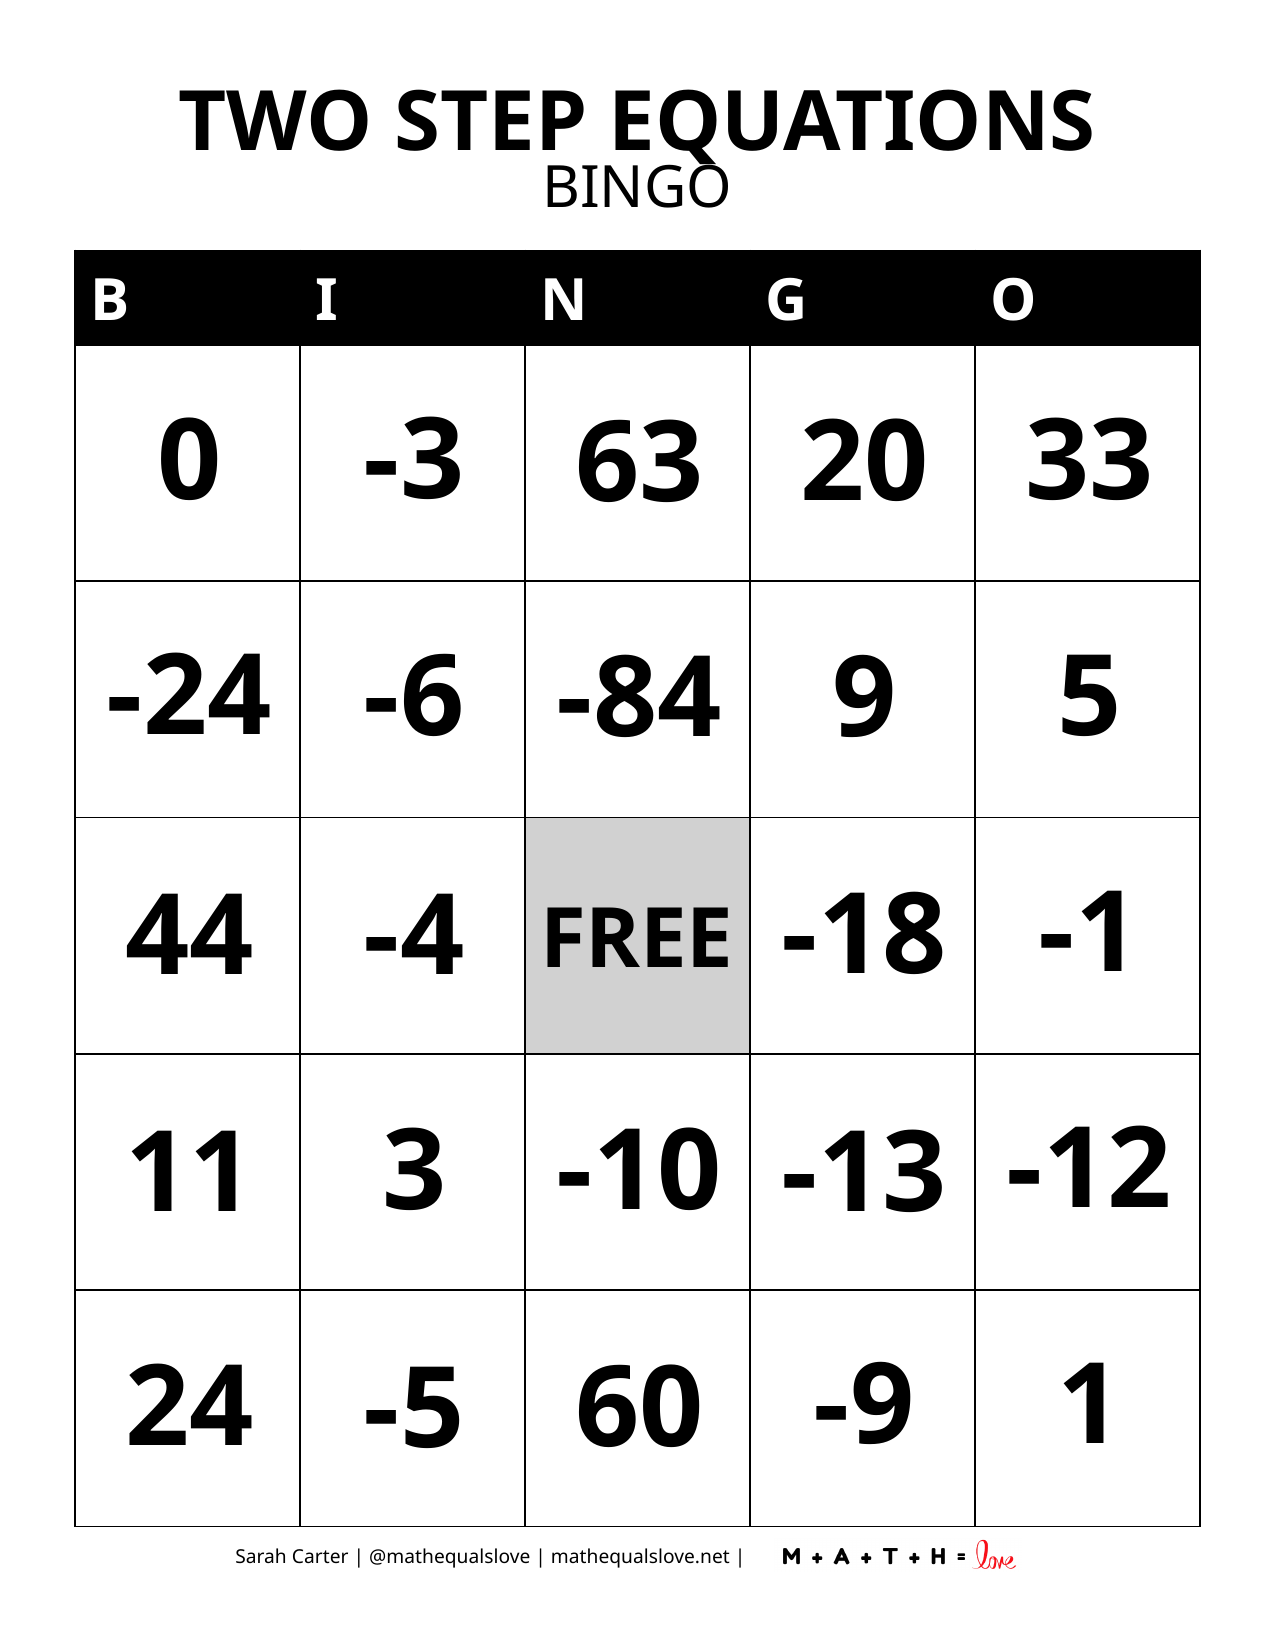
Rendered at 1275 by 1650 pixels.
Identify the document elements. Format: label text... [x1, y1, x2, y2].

table_cell [976, 1422, 1199, 1526]
table_cell [751, 953, 974, 1053]
table_cell [976, 346, 1199, 430]
text_box 1 [978, 1374, 1203, 1422]
table_cell [301, 1189, 524, 1289]
text_box -5 [300, 1378, 528, 1426]
table_cell [751, 1422, 974, 1526]
table_cell [301, 477, 524, 580]
table_cell FREE [526, 818, 749, 1053]
table_cell [526, 1189, 749, 1289]
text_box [220, 1535, 1055, 1576]
text_box -18 [750, 905, 978, 953]
table_header N [526, 251, 749, 344]
table_cell [301, 1055, 524, 1141]
table_cell [76, 582, 299, 665]
text_box -84 [525, 667, 750, 715]
text_box 20 [750, 431, 978, 479]
text_box 33 [975, 430, 1203, 478]
table_cell [76, 1291, 299, 1376]
text_box -4 [300, 906, 528, 954]
table_header G [751, 251, 974, 344]
table_cell [301, 582, 524, 666]
table_cell [526, 346, 749, 432]
table_cell [76, 478, 299, 580]
text_box 5 [975, 666, 1203, 714]
text_box 44 [75, 906, 300, 954]
table_cell [76, 713, 299, 817]
text_box -13 [750, 1142, 978, 1190]
table_header O [976, 251, 1199, 344]
text_box 0 [75, 430, 303, 478]
table_cell [301, 714, 524, 817]
table_header I [301, 251, 524, 344]
text_box 63 [525, 432, 753, 480]
table_cell [751, 818, 974, 905]
table_cell [976, 714, 1199, 817]
table_cell [751, 479, 974, 580]
table_cell [526, 582, 749, 667]
table_cell [76, 818, 299, 906]
text_box -10 [528, 1141, 753, 1189]
table_cell [751, 346, 974, 431]
table_cell [301, 954, 524, 1053]
text_box 60 [525, 1377, 753, 1425]
table_cell [76, 1190, 299, 1289]
table_header B [76, 251, 299, 344]
table_cell [76, 1055, 299, 1142]
table_cell [976, 951, 1199, 1053]
text_box BINGO [74, 175, 1200, 226]
table_cell [976, 582, 1199, 666]
table_cell [526, 480, 749, 580]
table_cell [976, 1055, 1199, 1138]
table_cell [976, 478, 1199, 580]
table_cell [526, 1425, 749, 1526]
table_cell [976, 1186, 1199, 1289]
text_box -3 [300, 429, 528, 477]
table_cell [301, 1426, 524, 1526]
text_box TWO STEP EQUATIONS [74, 59, 1200, 175]
table_cell [301, 818, 524, 906]
text_box 11 [75, 1142, 303, 1190]
text_box 24 [75, 1376, 303, 1424]
table_cell [751, 1291, 974, 1374]
text_box -1 [975, 903, 1203, 951]
text_box 9 [750, 667, 978, 715]
table_cell [76, 346, 299, 430]
table_cell [76, 954, 299, 1053]
text_box -9 [750, 1374, 978, 1422]
table_cell [301, 1291, 524, 1378]
table_cell [751, 715, 974, 817]
table_cell [751, 582, 974, 667]
table_cell [526, 1055, 749, 1141]
text_box -6 [300, 666, 528, 714]
table_cell [751, 1190, 974, 1289]
table_cell [301, 346, 524, 429]
text_box -24 [75, 665, 303, 713]
table_cell [751, 1055, 974, 1142]
text_box -12 [975, 1138, 1203, 1186]
table_cell [76, 1424, 299, 1526]
table_cell [976, 1291, 1199, 1374]
text_box 3 [300, 1141, 528, 1189]
table_cell [526, 1291, 749, 1377]
table_cell [976, 818, 1199, 903]
table_cell [526, 715, 749, 817]
